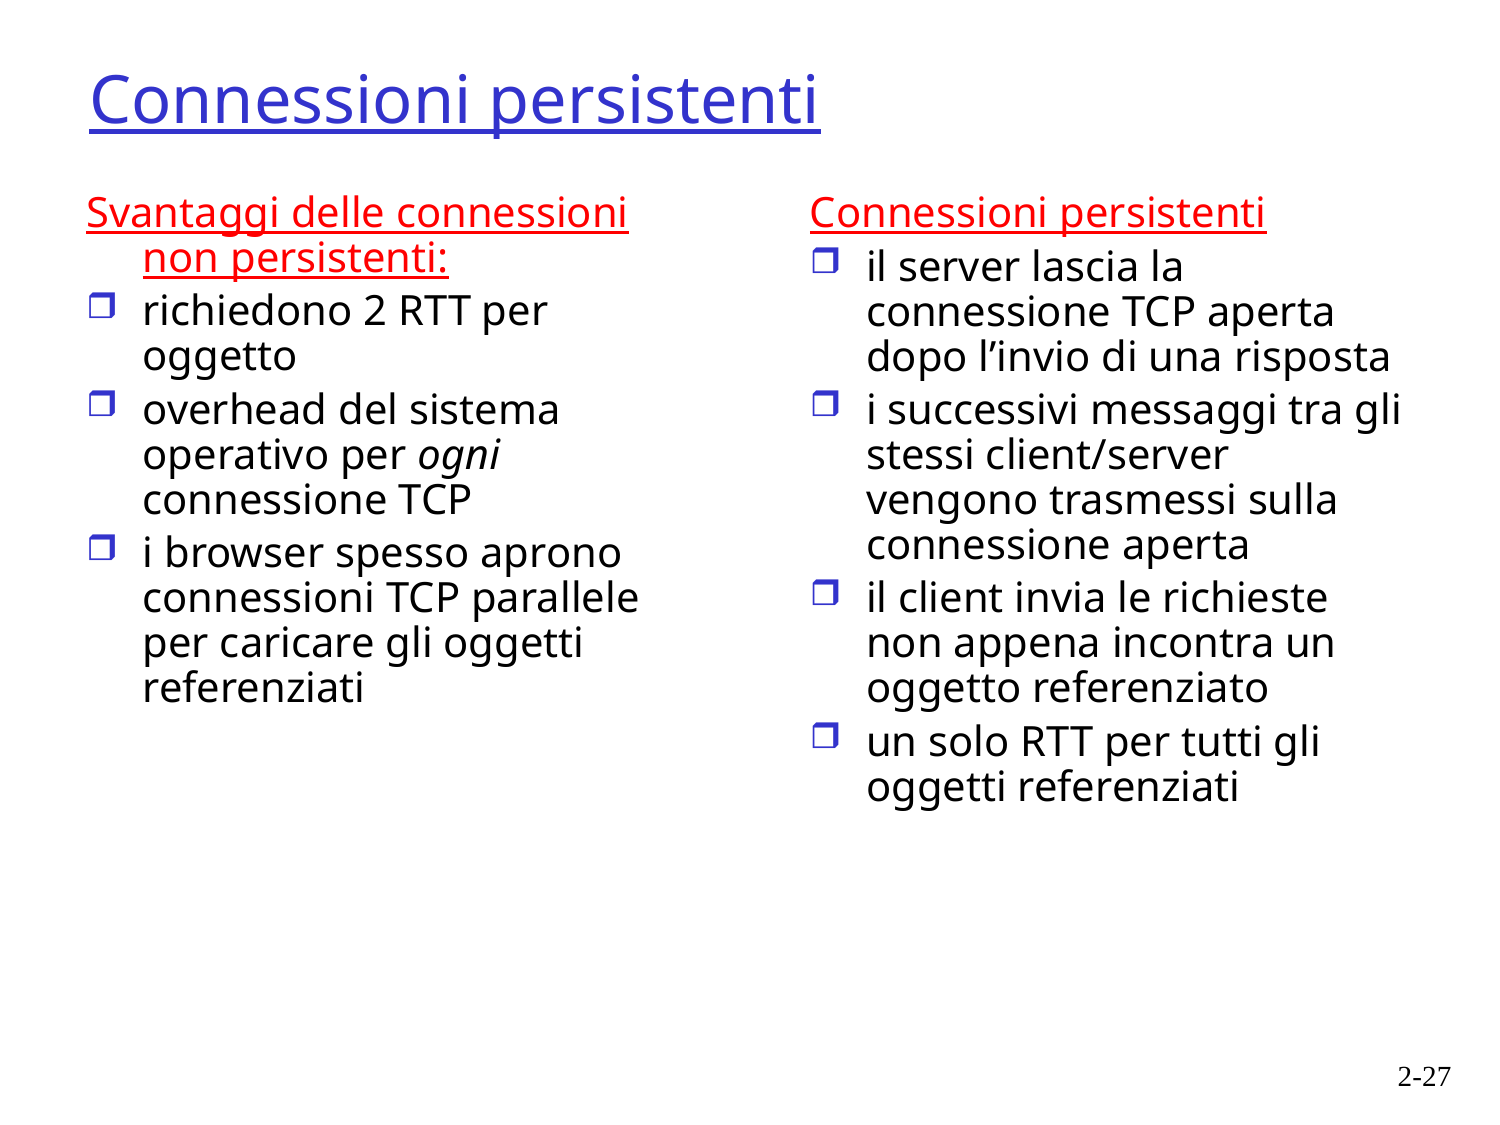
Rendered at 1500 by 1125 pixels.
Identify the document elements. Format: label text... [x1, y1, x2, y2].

list Svantaggi delle connessioni non persistenti: richiedono 2 RTT per oggetto overhead del sistema operativo per ogni connessione TCP i browser spesso aprono connessioni TCP parallele per caricare gli oggetti referenziati [71, 183, 717, 947]
slide_number 2-27 [1362, 1049, 1467, 1125]
title Connessioni persistenti [73, 28, 1350, 167]
list Connessioni persistenti il server lascia la connessione TCP aperta dopo l’invio di una risposta i successivi messaggi tra gli stessi client/server vengono trasmessi sulla connessione aperta il client invia le richieste non appena incontra un oggetto referenziato un solo RTT per tutti gli oggetti referenziati [794, 184, 1420, 948]
